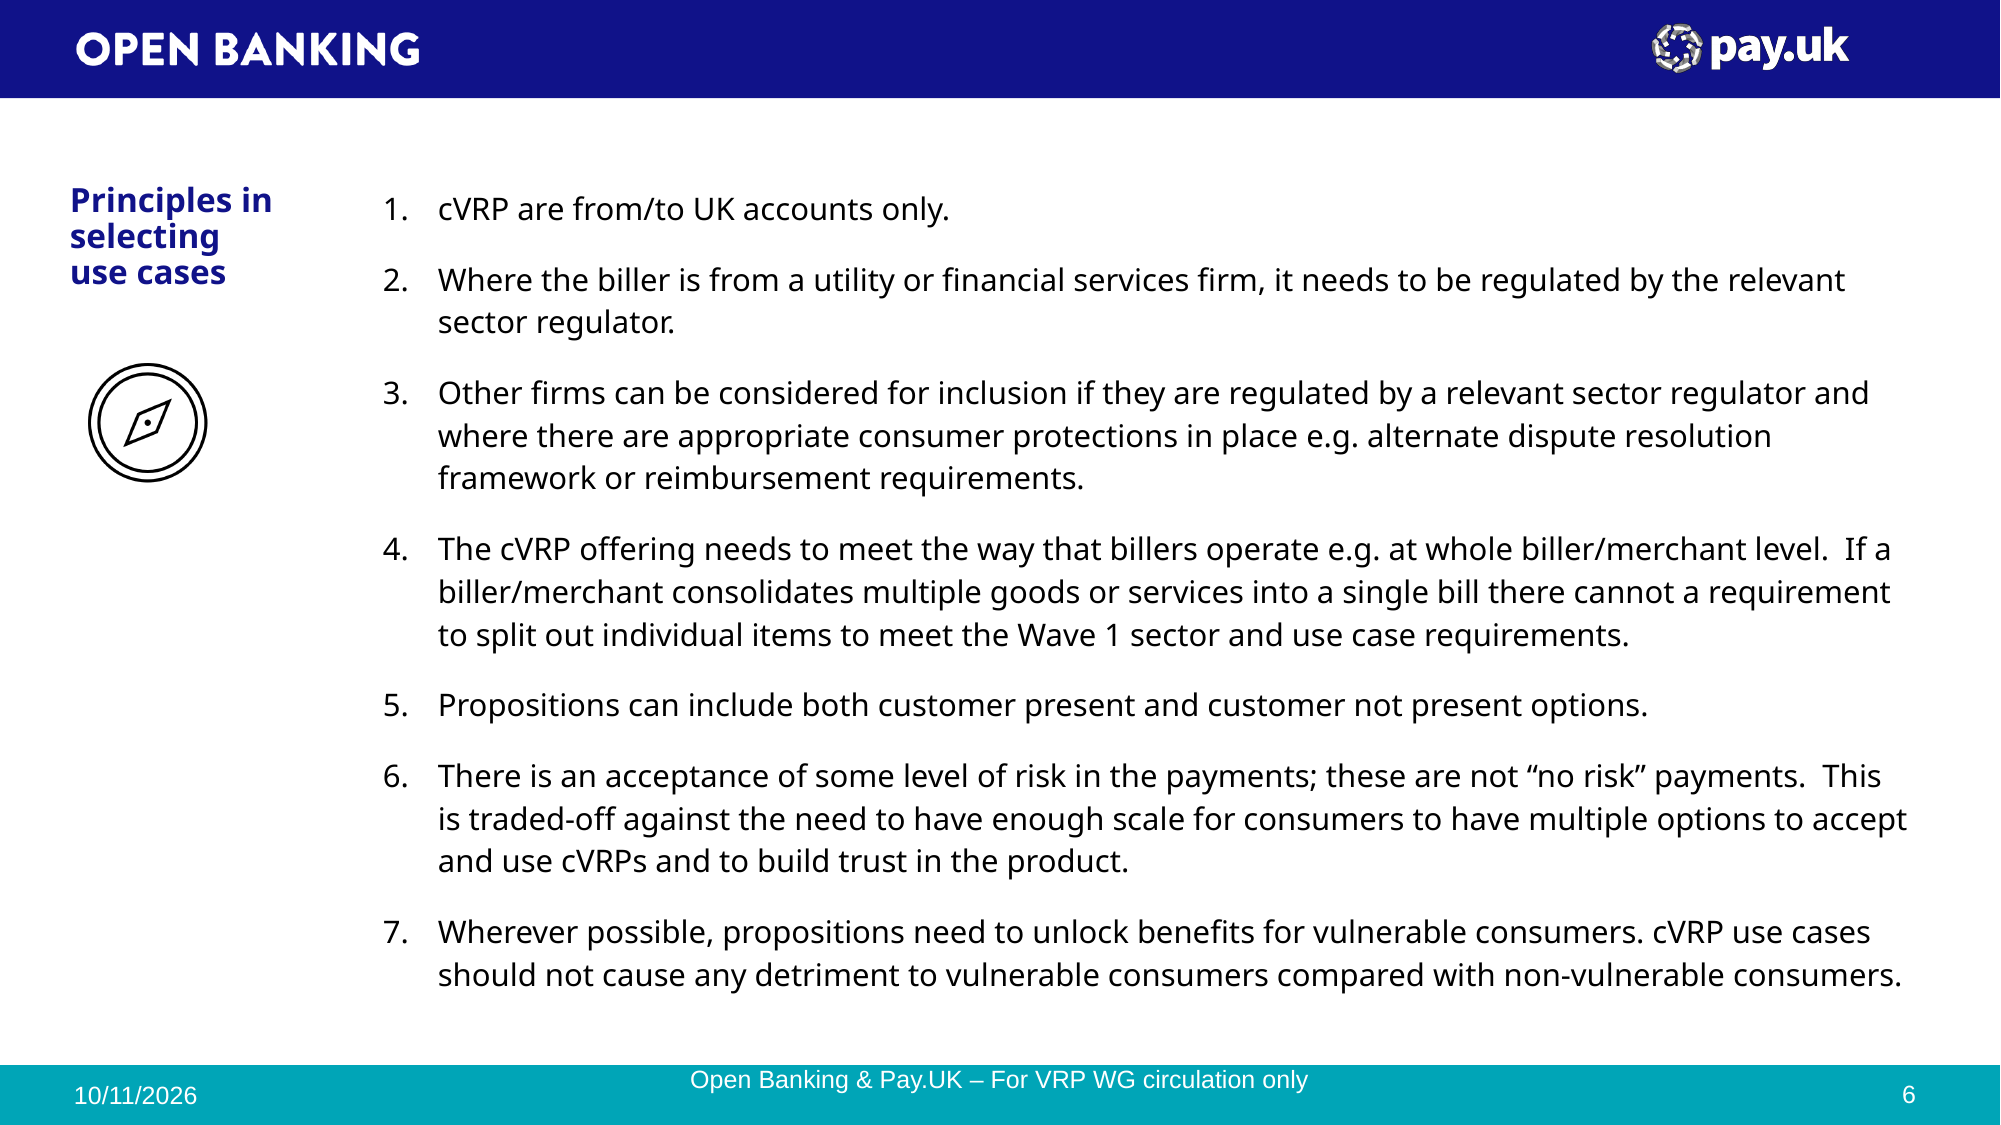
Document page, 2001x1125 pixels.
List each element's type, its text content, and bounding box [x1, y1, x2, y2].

picture [72, 347, 223, 498]
list cVRP are from/to UK accounts only. Where the biller is from a utility or financial services firm, it needs to be regulated by the relevant sector regulator. Other firms can be considered for inclusion if they are regulated by a relevant sector regulator and where there are appropriate consumer protections in place e.g. alternate dispute resolution framework or reimbursement requirements. The cVRP offering needs to meet the way that billers operate e.g. at whole biller/merchant level. If a biller/merchant consolidates multiple goods or services into a single bill there cannot a requirement to split out individual items to meet the Wave 1 sector and use case requirements. Propositions can include both customer present and customer not present options. There is an acceptance of some level of risk in the payments; these are not “no risk” payments. This is traded-off against the need to have enough scale for consumers to have multiple options to accept and use cVRPs and to build trust in the product. Wherever possible, propositions need to unlock benefits for vulnerable consumers. cVRP use cases should not cause any detriment to vulnerable consumers compared with non-vulnerable consumers. [367, 176, 1925, 1017]
picture [43, 0, 452, 99]
footer Open Banking & Pay.UK – For VRP WG circulation only [662, 1064, 1338, 1124]
title Principles in selecting use cases [54, 176, 291, 453]
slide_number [59, 1065, 509, 1125]
slide_number 6 [1412, 1064, 1932, 1124]
picture [1644, 12, 1856, 78]
